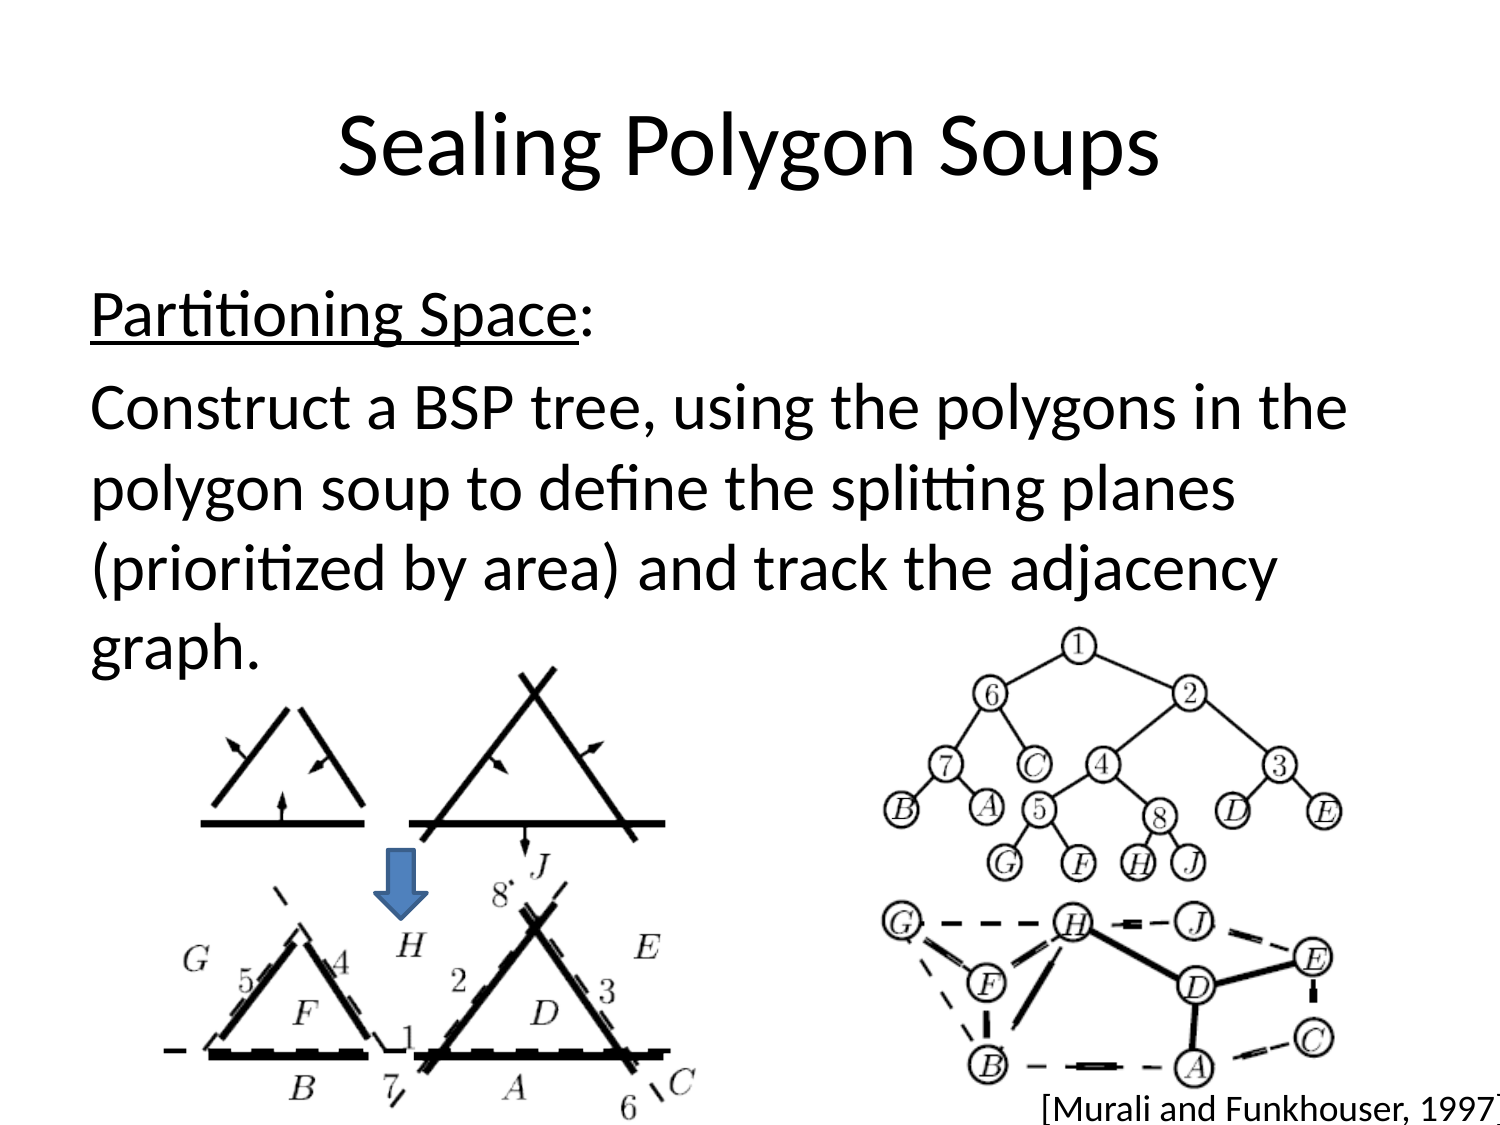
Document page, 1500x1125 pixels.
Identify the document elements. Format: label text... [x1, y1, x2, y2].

title Sealing Polygon Soups [75, 45, 1425, 233]
picture [862, 624, 1347, 1094]
list Partitioning Space: Construct a BSP tree, using the polygons in the polygon soup to define the splitting planes (prioritized by area) and track the adjacency graph. [75, 262, 1425, 1005]
picture [137, 637, 717, 1125]
text_box [Murali and Funkhouser, 1997] [1025, 1076, 1500, 1125]
